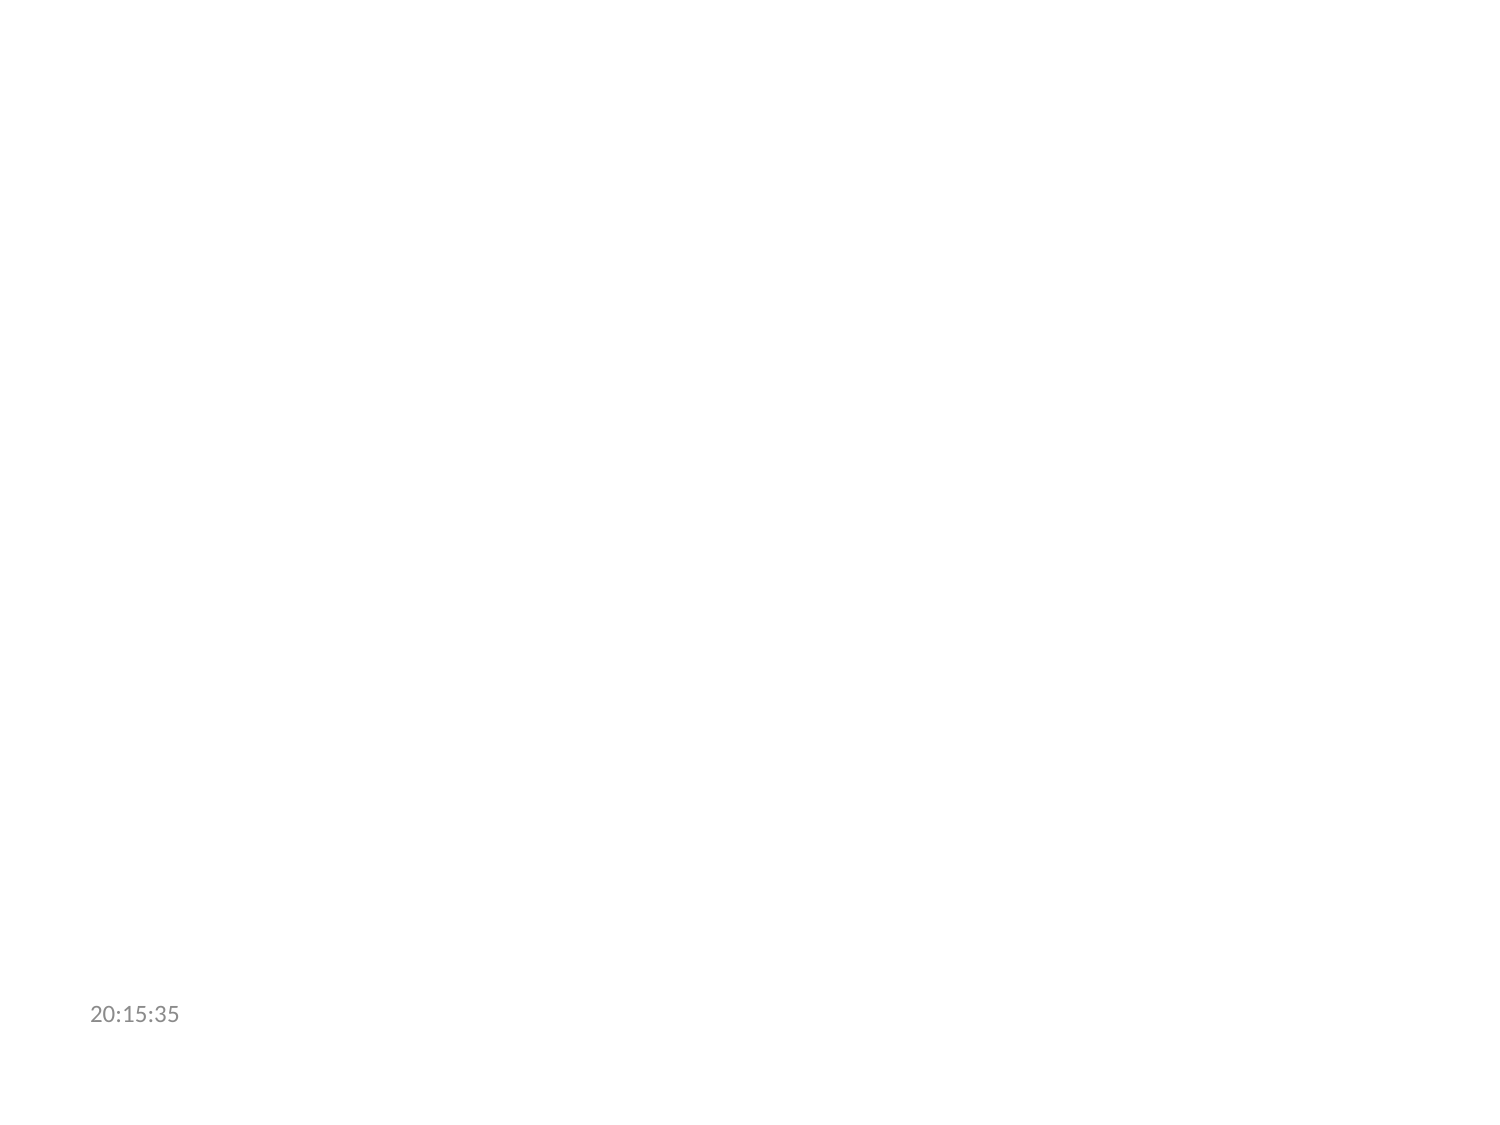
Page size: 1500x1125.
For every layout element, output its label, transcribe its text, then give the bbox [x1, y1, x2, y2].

text_box 15:35:09 [75, 982, 425, 1043]
